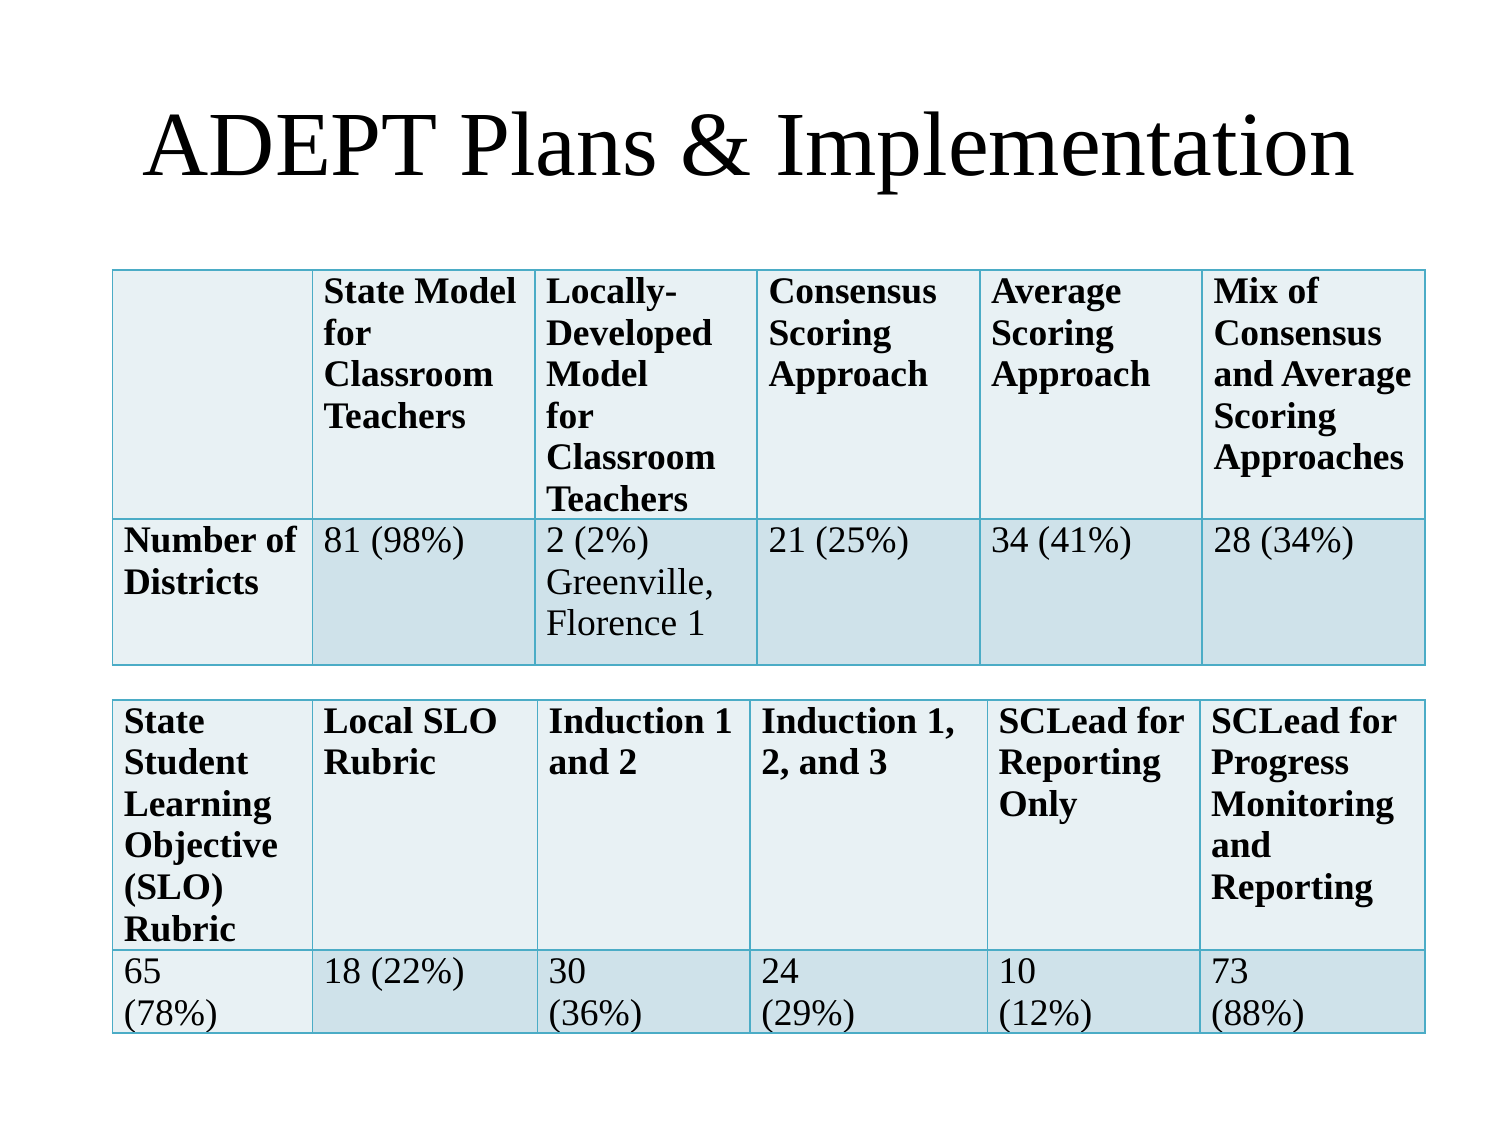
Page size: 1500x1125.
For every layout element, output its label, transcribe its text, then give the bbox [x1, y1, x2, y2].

table_cell 10 (12%) [988, 951, 1199, 1032]
table_header State Student Learning Objective (SLO) Rubric [113, 701, 312, 949]
table_header State Model for Classroom Teachers [313, 271, 534, 518]
table_header [113, 271, 312, 518]
table_cell 21 (25%) [758, 520, 979, 664]
table_cell 24 (29%) [751, 951, 987, 1032]
title ADEPT Plans & Implementation [75, 45, 1425, 233]
table_header Locally-Developed Model for Classroom Teachers [536, 271, 756, 518]
table_header Average Scoring Approach [981, 271, 1201, 518]
table_header Induction 1, 2, and 3 [751, 701, 987, 949]
table_header Induction 1 and 2 [538, 701, 749, 949]
table_cell 73 (88%) [1201, 951, 1424, 1032]
table_header SCLead for Progress Monitoring and Reporting [1201, 701, 1424, 949]
table_cell 65 (78%) [113, 951, 312, 1032]
table_cell 30 (36%) [538, 951, 749, 1032]
table_cell 34 (41%) [981, 520, 1201, 664]
table_header Local SLO Rubric [313, 701, 537, 949]
table_cell 81 (98%) [313, 520, 534, 664]
table_header SCLead for Reporting Only [988, 701, 1199, 949]
table_header Mix of Consensus and Average Scoring Approaches [1203, 271, 1424, 518]
table_cell 2 (2%) Greenville, Florence 1 [536, 520, 756, 664]
table_cell 18 (22%) [313, 951, 537, 1032]
table_header Consensus Scoring Approach [758, 271, 979, 518]
table_cell 28 (34%) [1203, 520, 1424, 664]
table_cell Number of Districts [113, 520, 312, 664]
